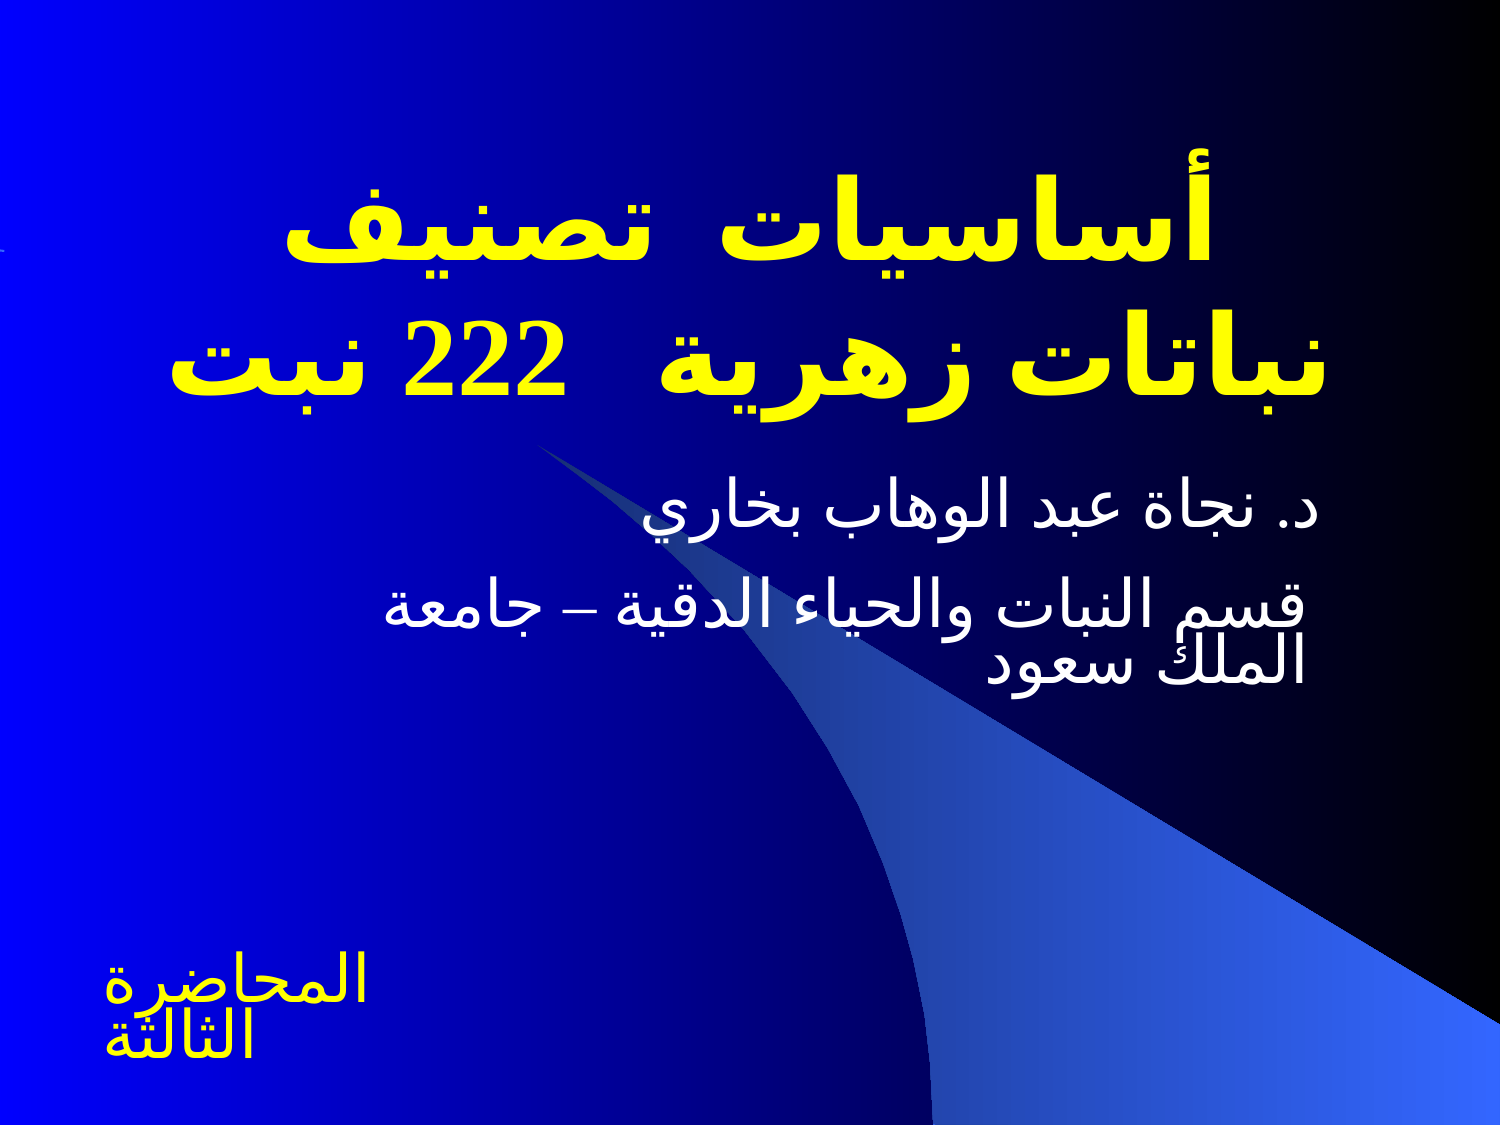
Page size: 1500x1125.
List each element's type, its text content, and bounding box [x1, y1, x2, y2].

title أساسيات تصنيف نباتات زهرية 222 نبت [124, 112, 1376, 426]
text_box قسم النبات والحياء الدقية – جامعة الملك سعود [274, 574, 1325, 650]
subtitle د. نجاة عبد الوهاب بخاري [412, 474, 1338, 551]
text_box المحاضرة الثالثة [87, 949, 513, 1025]
